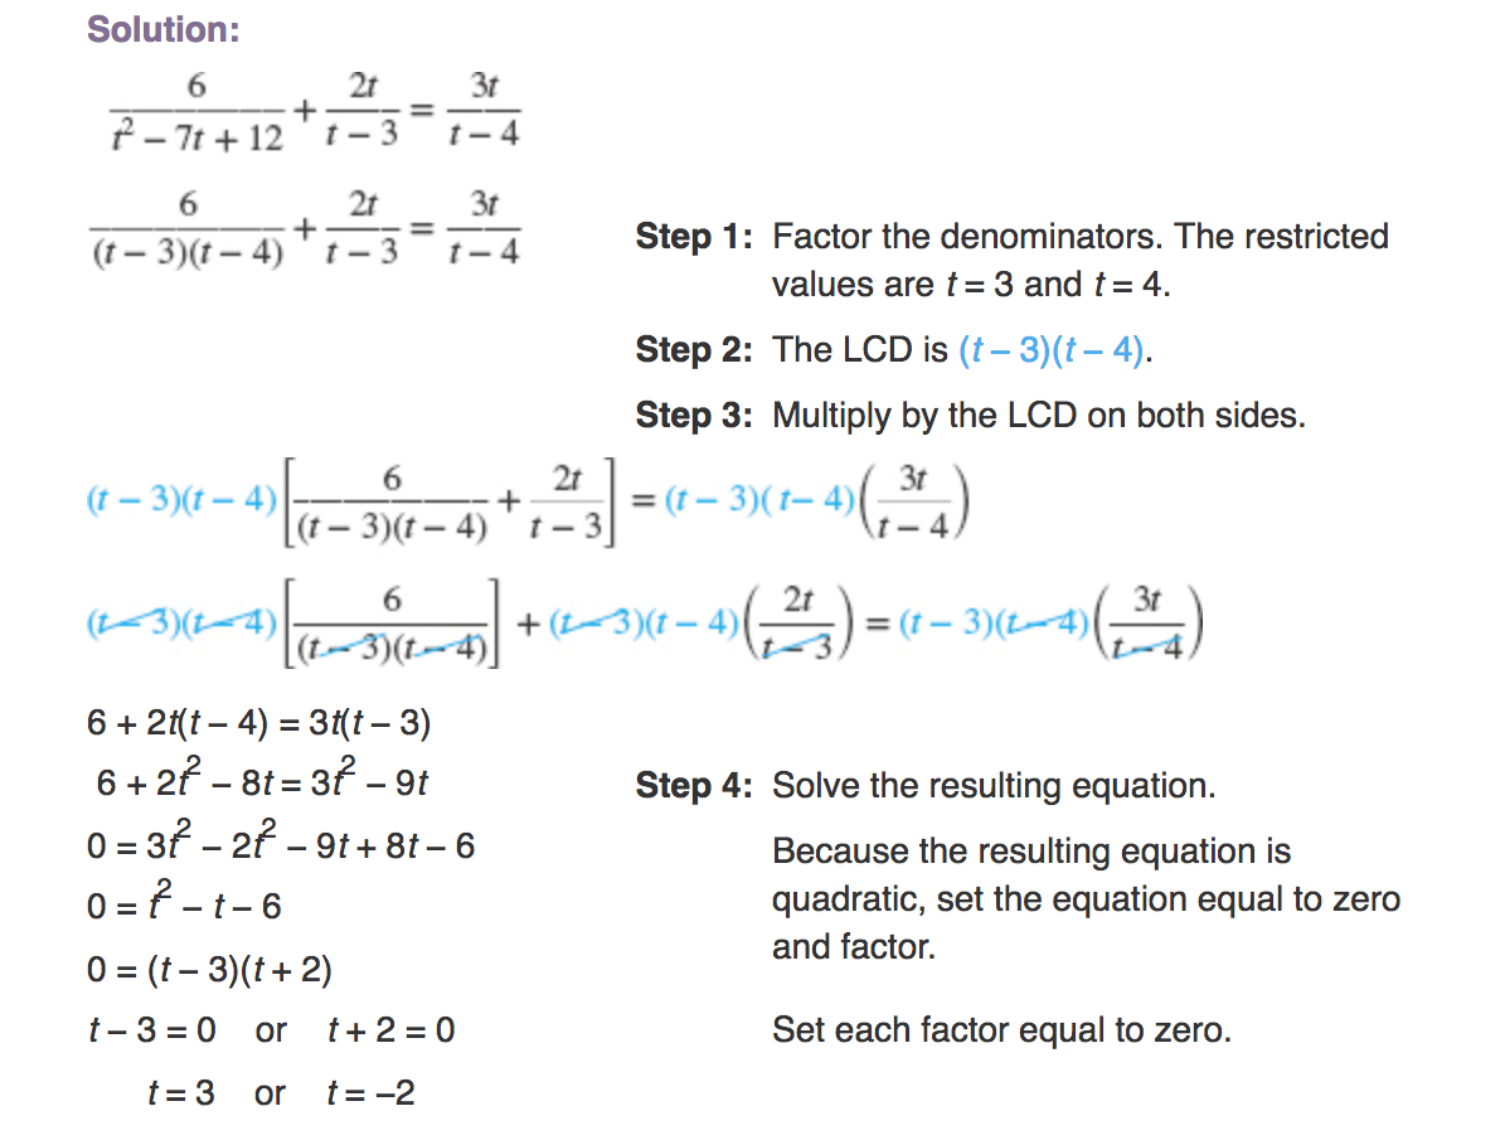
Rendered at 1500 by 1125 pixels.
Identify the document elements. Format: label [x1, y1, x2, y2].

list [0, 0, 1500, 1125]
